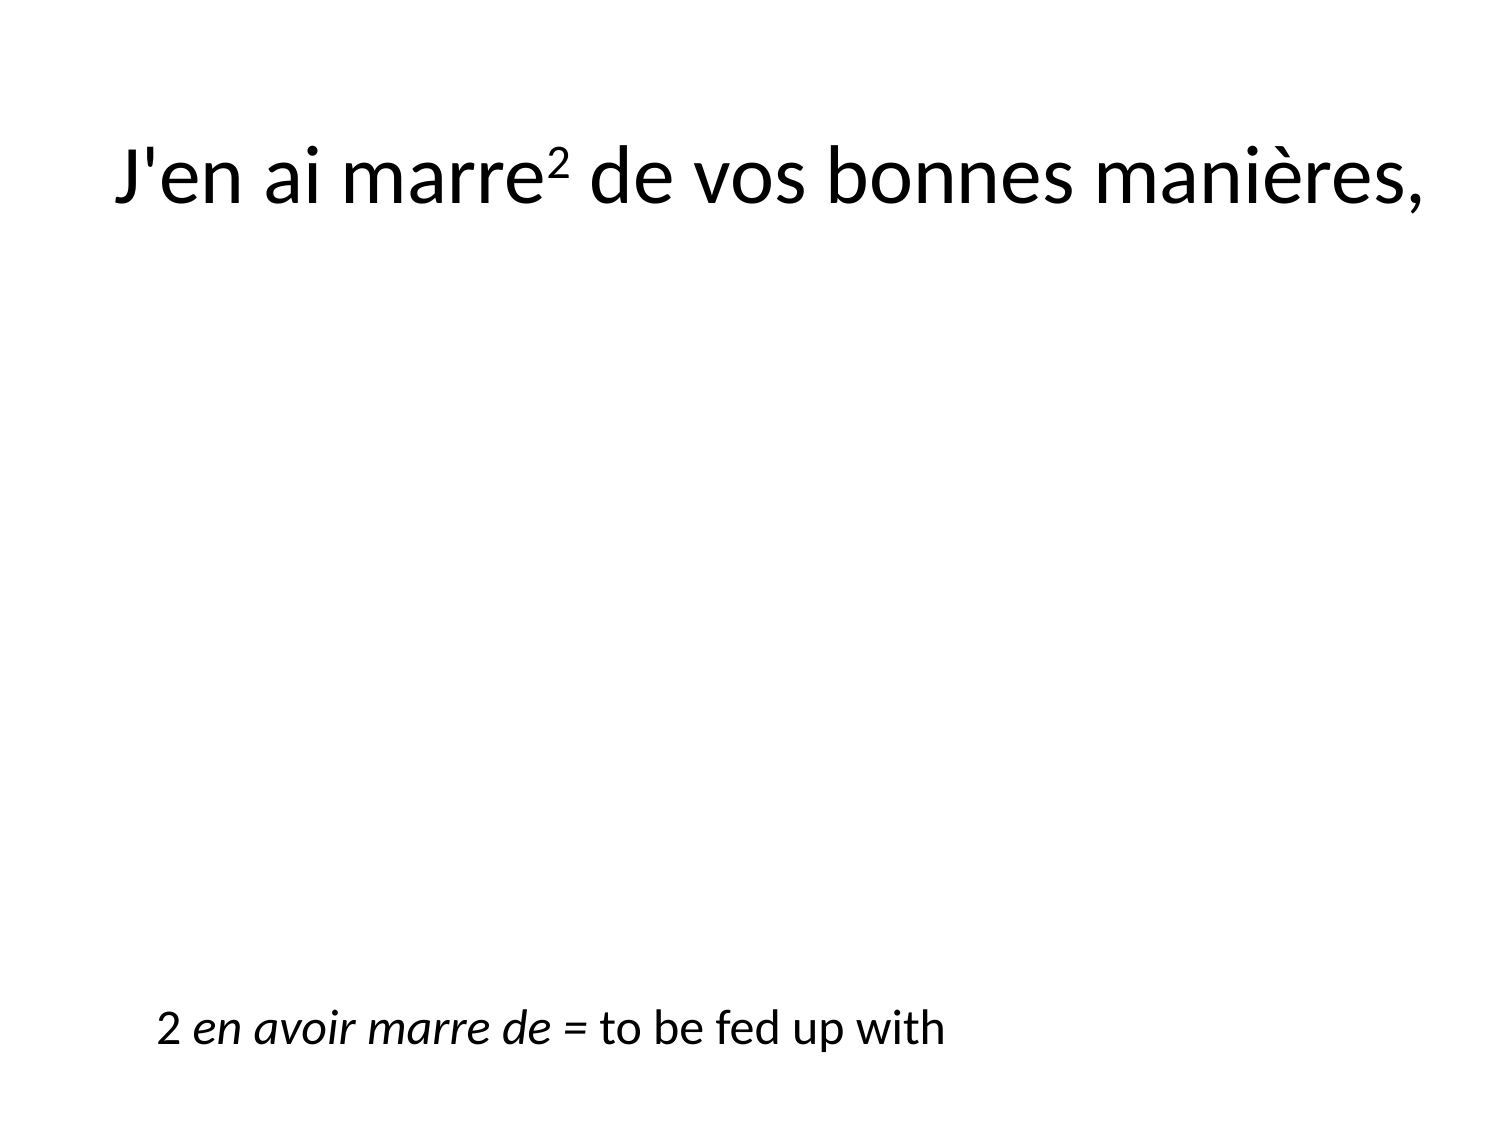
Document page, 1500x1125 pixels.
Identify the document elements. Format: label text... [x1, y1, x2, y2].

text_box J'en ai marre2 de vos bonnes manières, [99, 112, 1488, 728]
text_box 2 en avoir marre de = to be fed up with [141, 987, 962, 1063]
